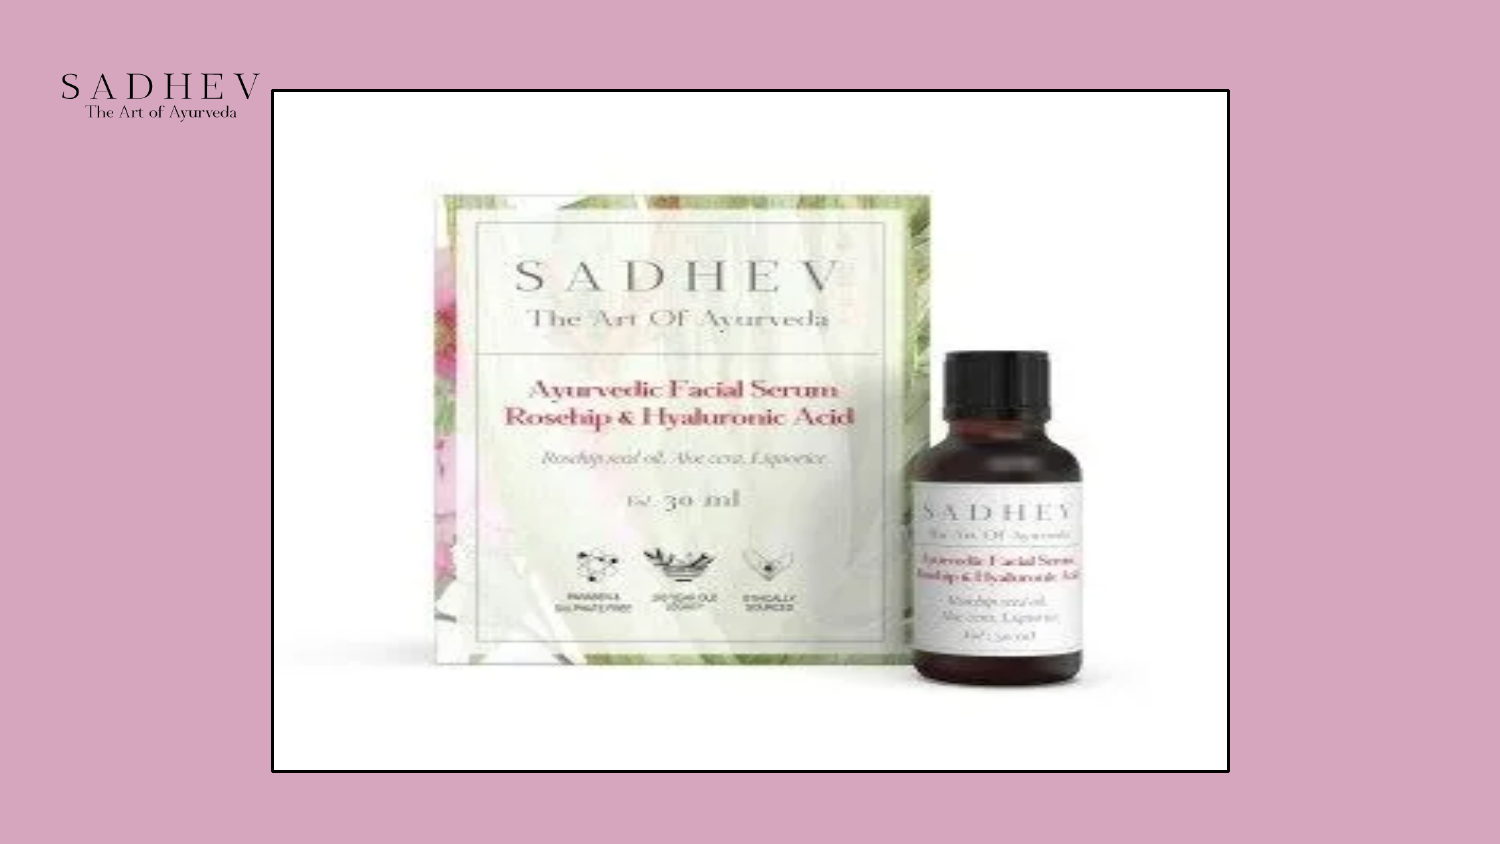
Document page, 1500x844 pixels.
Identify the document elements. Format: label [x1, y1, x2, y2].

picture [61, 72, 261, 122]
picture [273, 91, 1227, 771]
